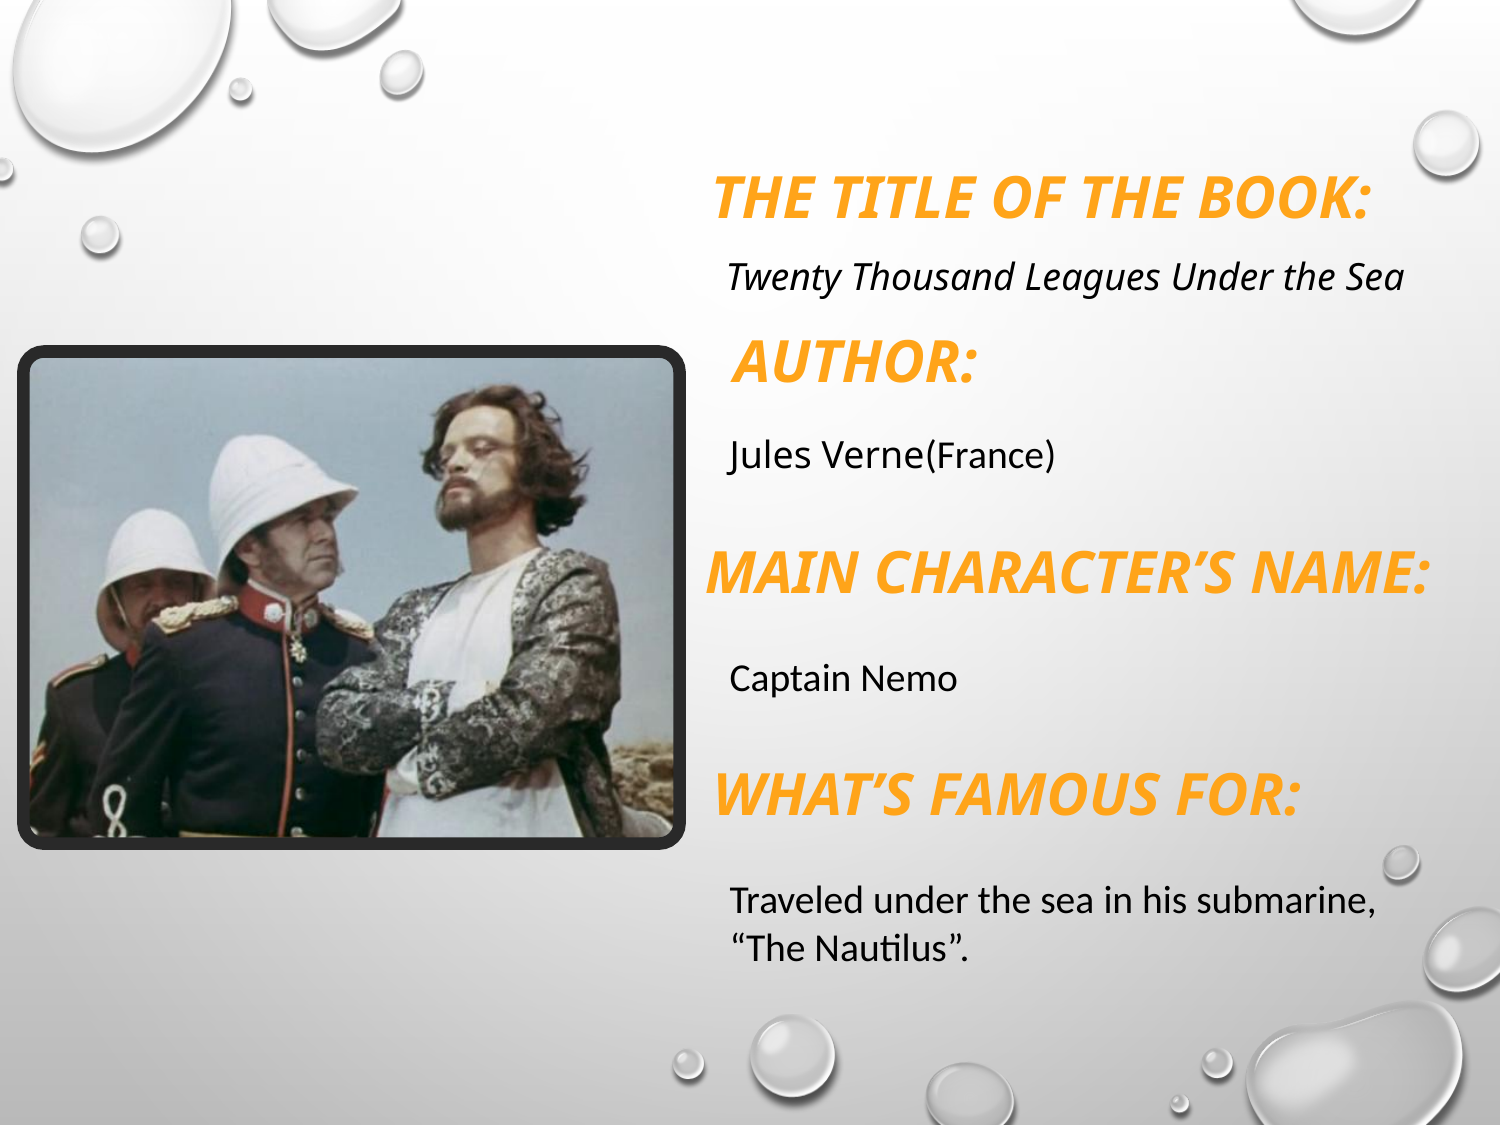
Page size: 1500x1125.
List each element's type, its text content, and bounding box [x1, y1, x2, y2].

text_box Traveled under the sea in his submarine, “The Nautilus”. [714, 867, 1500, 977]
text_box Author: [719, 316, 992, 402]
picture [0, 0, 1500, 1125]
text_box Main character’s name: [690, 527, 1445, 613]
text_box Captain Nemo [714, 644, 1430, 707]
text_box Jules Verne(France) [714, 421, 1360, 485]
text_box The title of the book: [696, 152, 1386, 238]
text_box Twenty Thousand Leagues Under the Sea [691, 246, 1500, 306]
text_box What’s famous for: [698, 750, 1316, 835]
